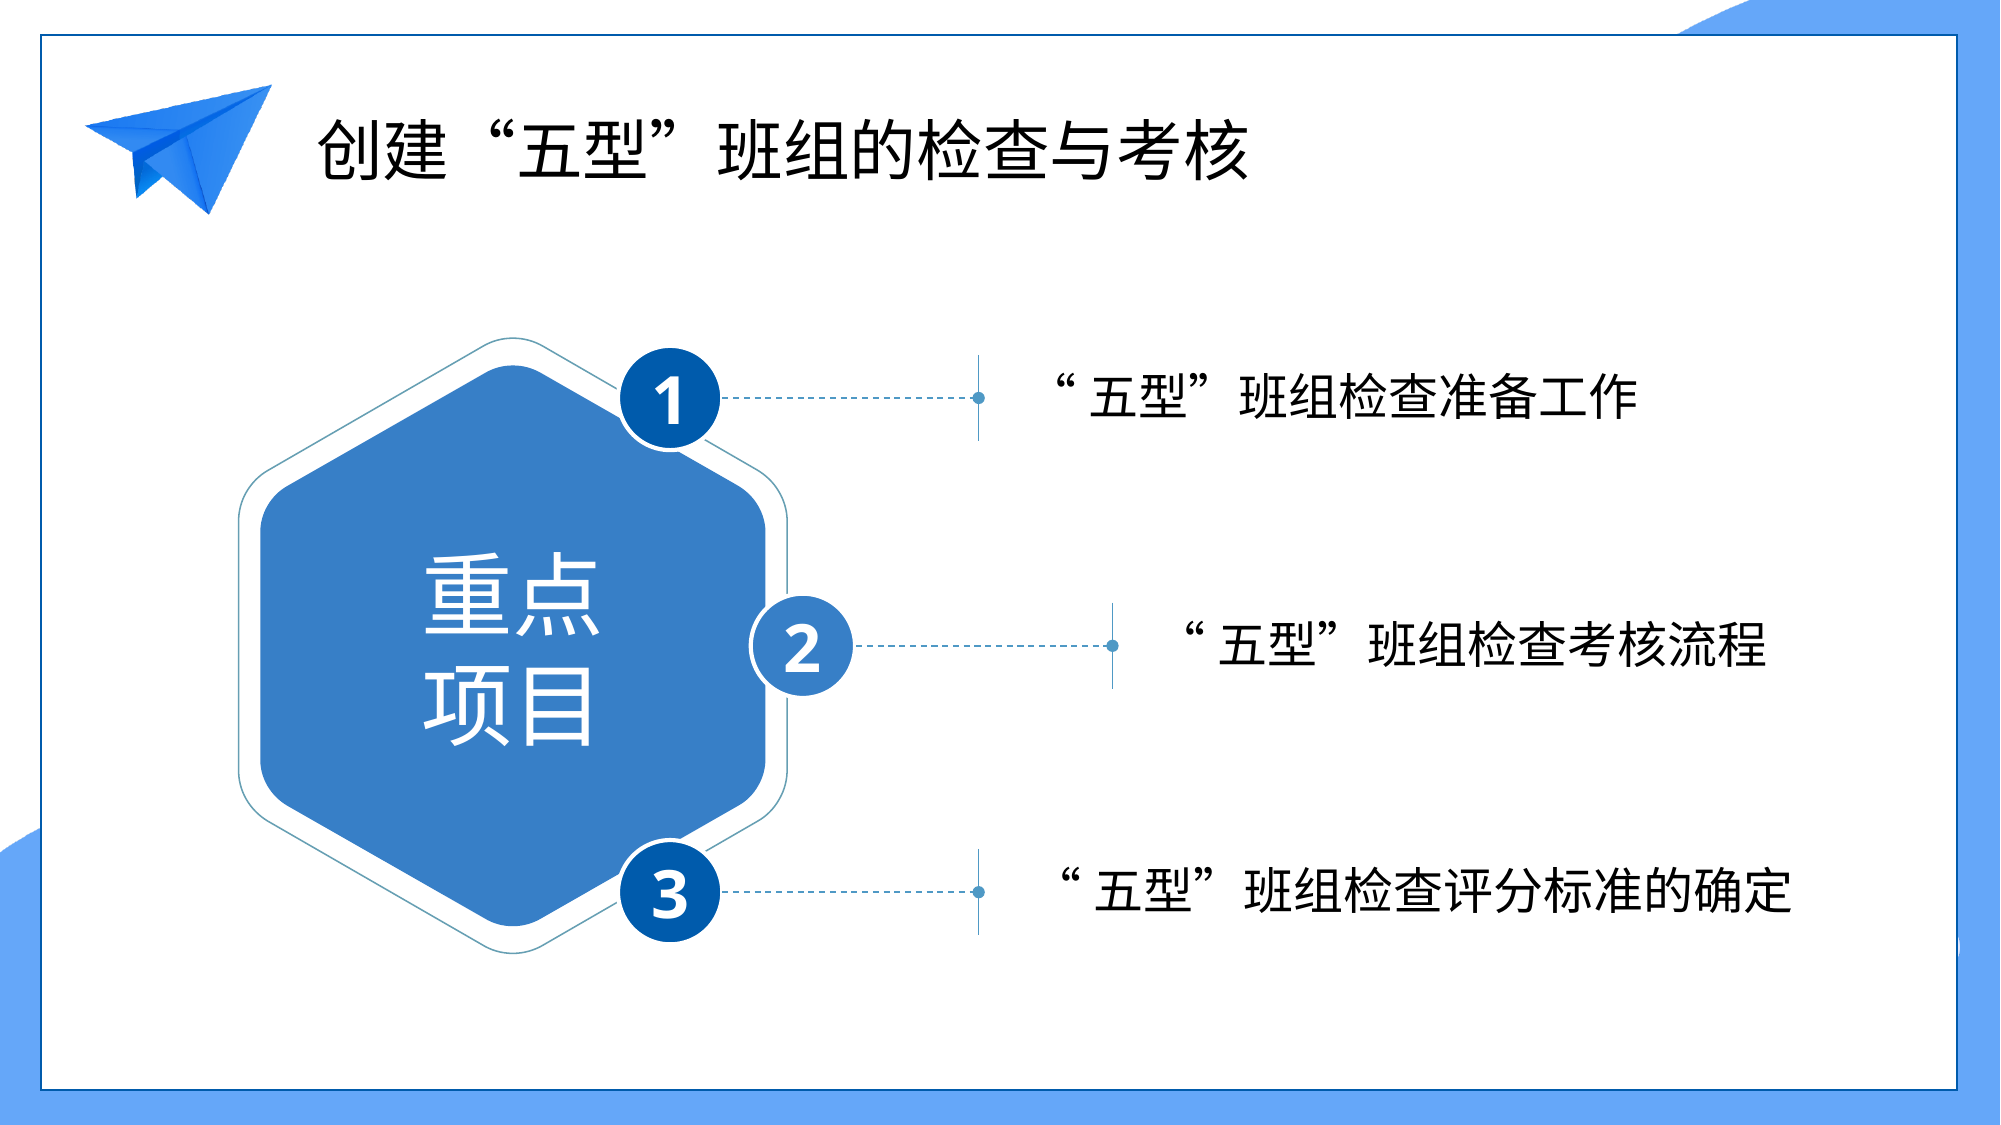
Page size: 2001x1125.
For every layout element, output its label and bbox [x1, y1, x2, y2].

text_box [238, 338, 1980, 954]
picture [0, 0, 2000, 1125]
